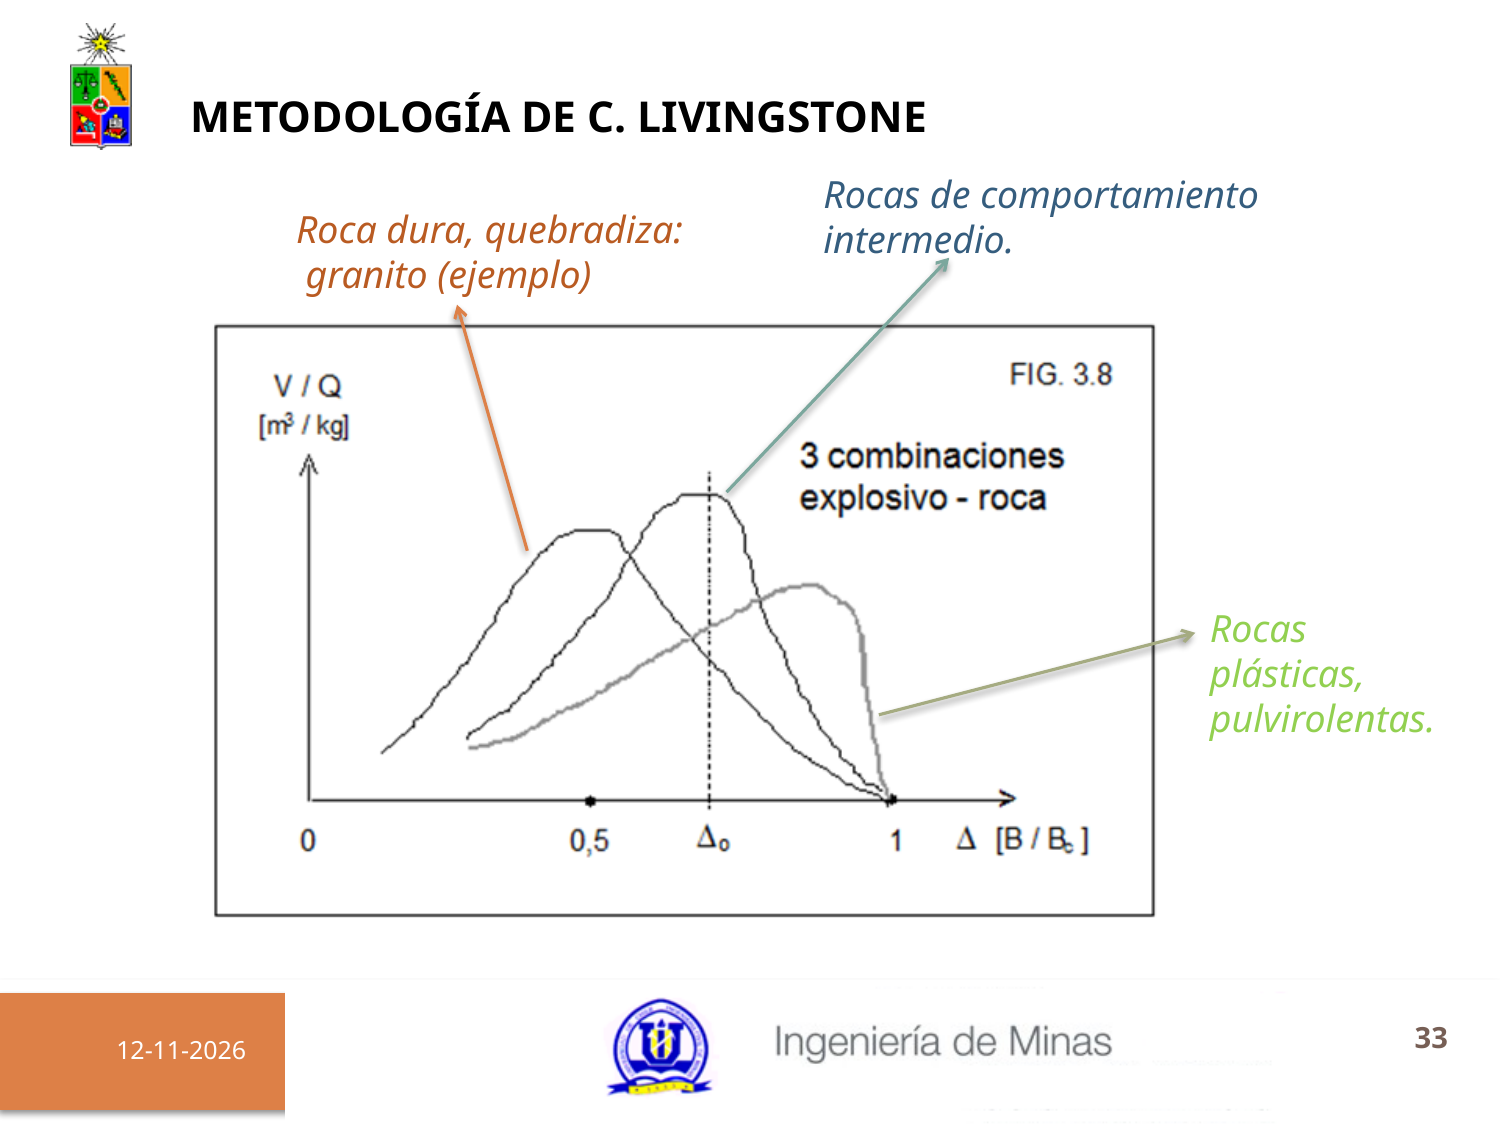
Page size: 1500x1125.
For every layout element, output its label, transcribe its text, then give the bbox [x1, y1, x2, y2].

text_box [878, 632, 1196, 716]
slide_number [12, 995, 279, 1108]
picture [69, 23, 132, 151]
picture [285, 980, 1500, 1125]
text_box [720, 263, 956, 487]
picture [198, 316, 1172, 947]
text_box Rocas plásticas, pulvirolentas. [1195, 597, 1477, 748]
text_box Metodología de c. livingstone [175, 81, 1266, 148]
text_box Rocas de comportamiento intermedio. [808, 163, 1313, 269]
text_box Roca dura, quebradiza: granito (ejemplo) [281, 199, 786, 304]
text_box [368, 392, 616, 464]
